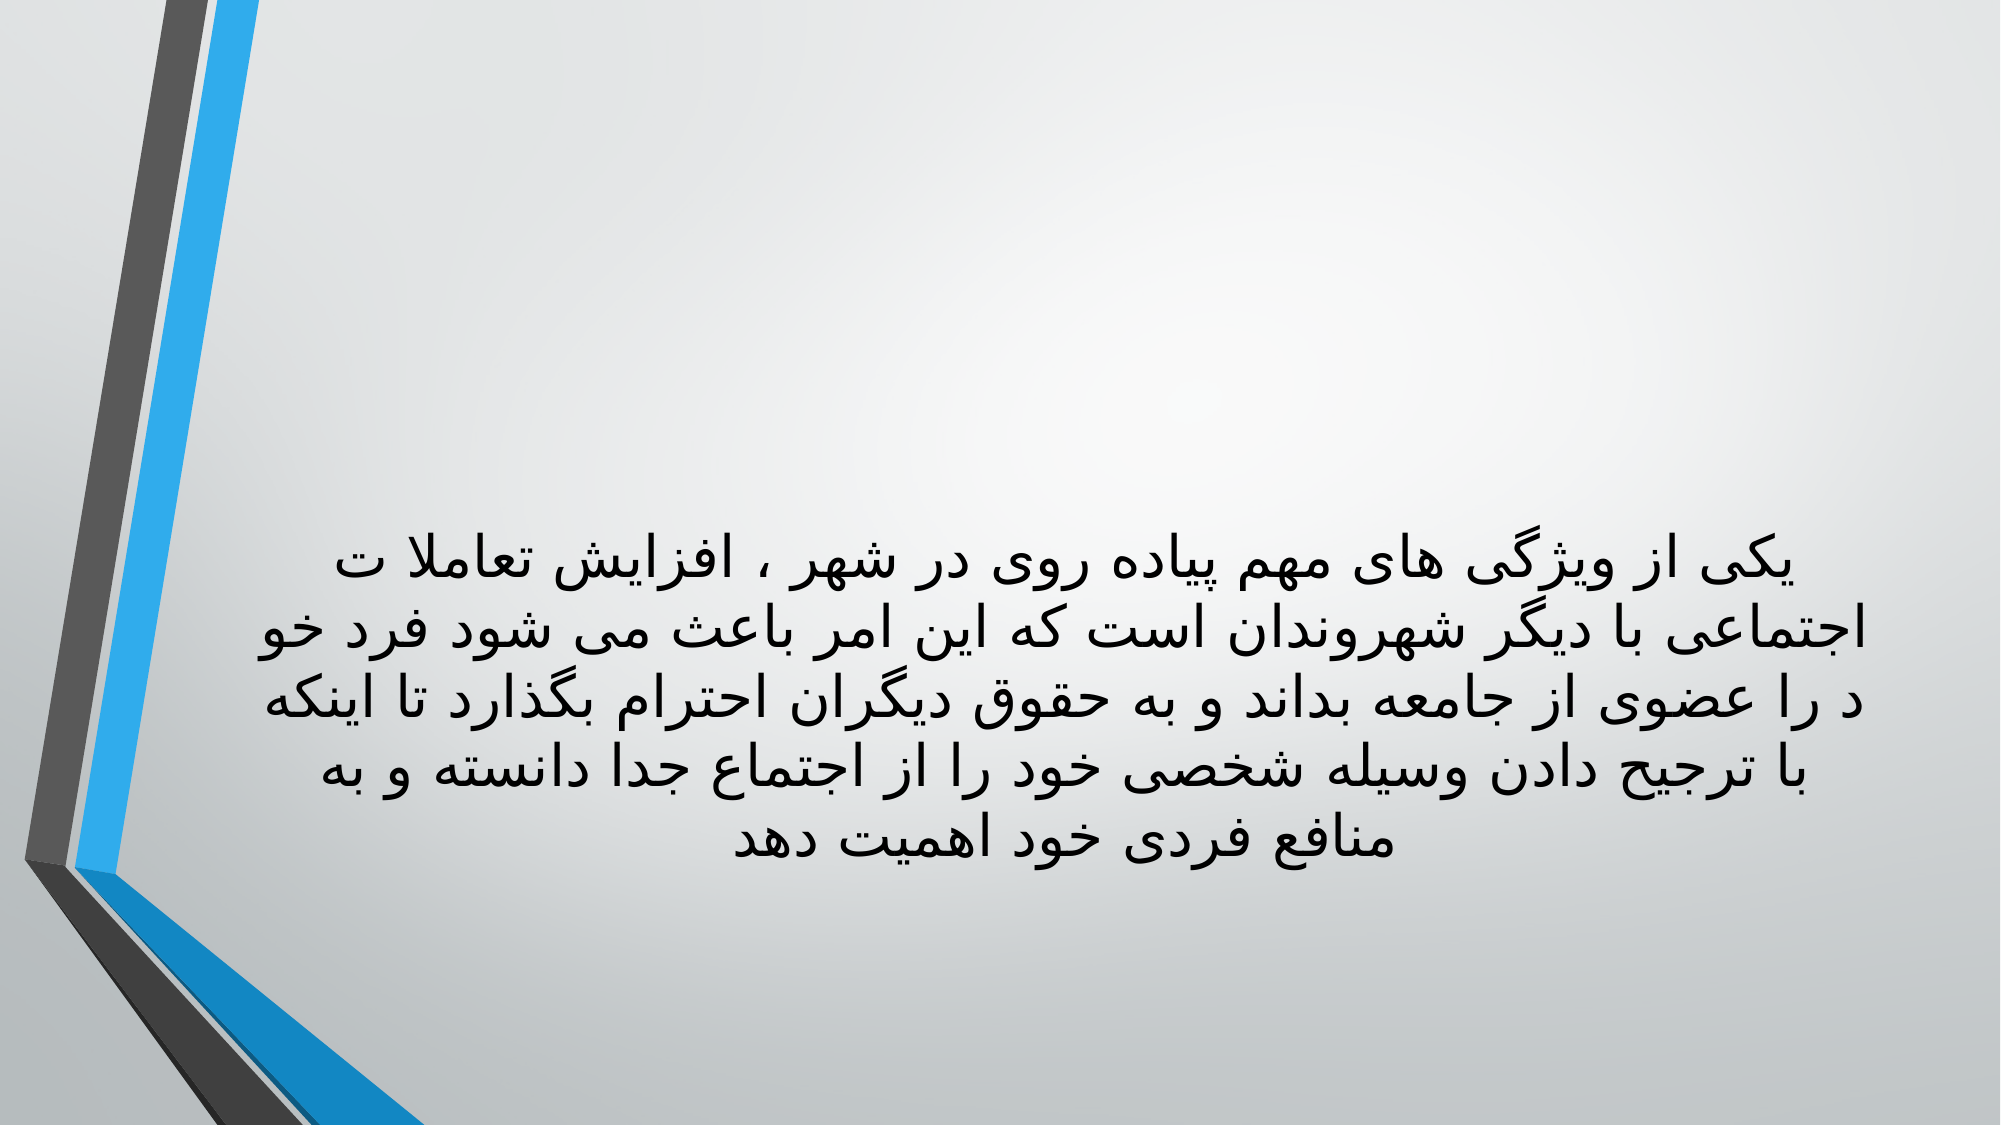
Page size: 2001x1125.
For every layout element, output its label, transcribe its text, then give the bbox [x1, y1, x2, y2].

list یکی از ویژگی های مهم پیاده روی در شهر ، افزایش تعاملا ت اجتماعی با دیگر شهروندان است که این امر باعث می شود فرد خو د را عضوی از جامعه بداند و به حقوق دیگران احترام بگذارد تا اینکه با ترجیح دادن وسیله شخصی خود را از اجتماع جدا دانسته و به منافع فردی خود اهمیت دهد [243, 437, 1887, 950]
